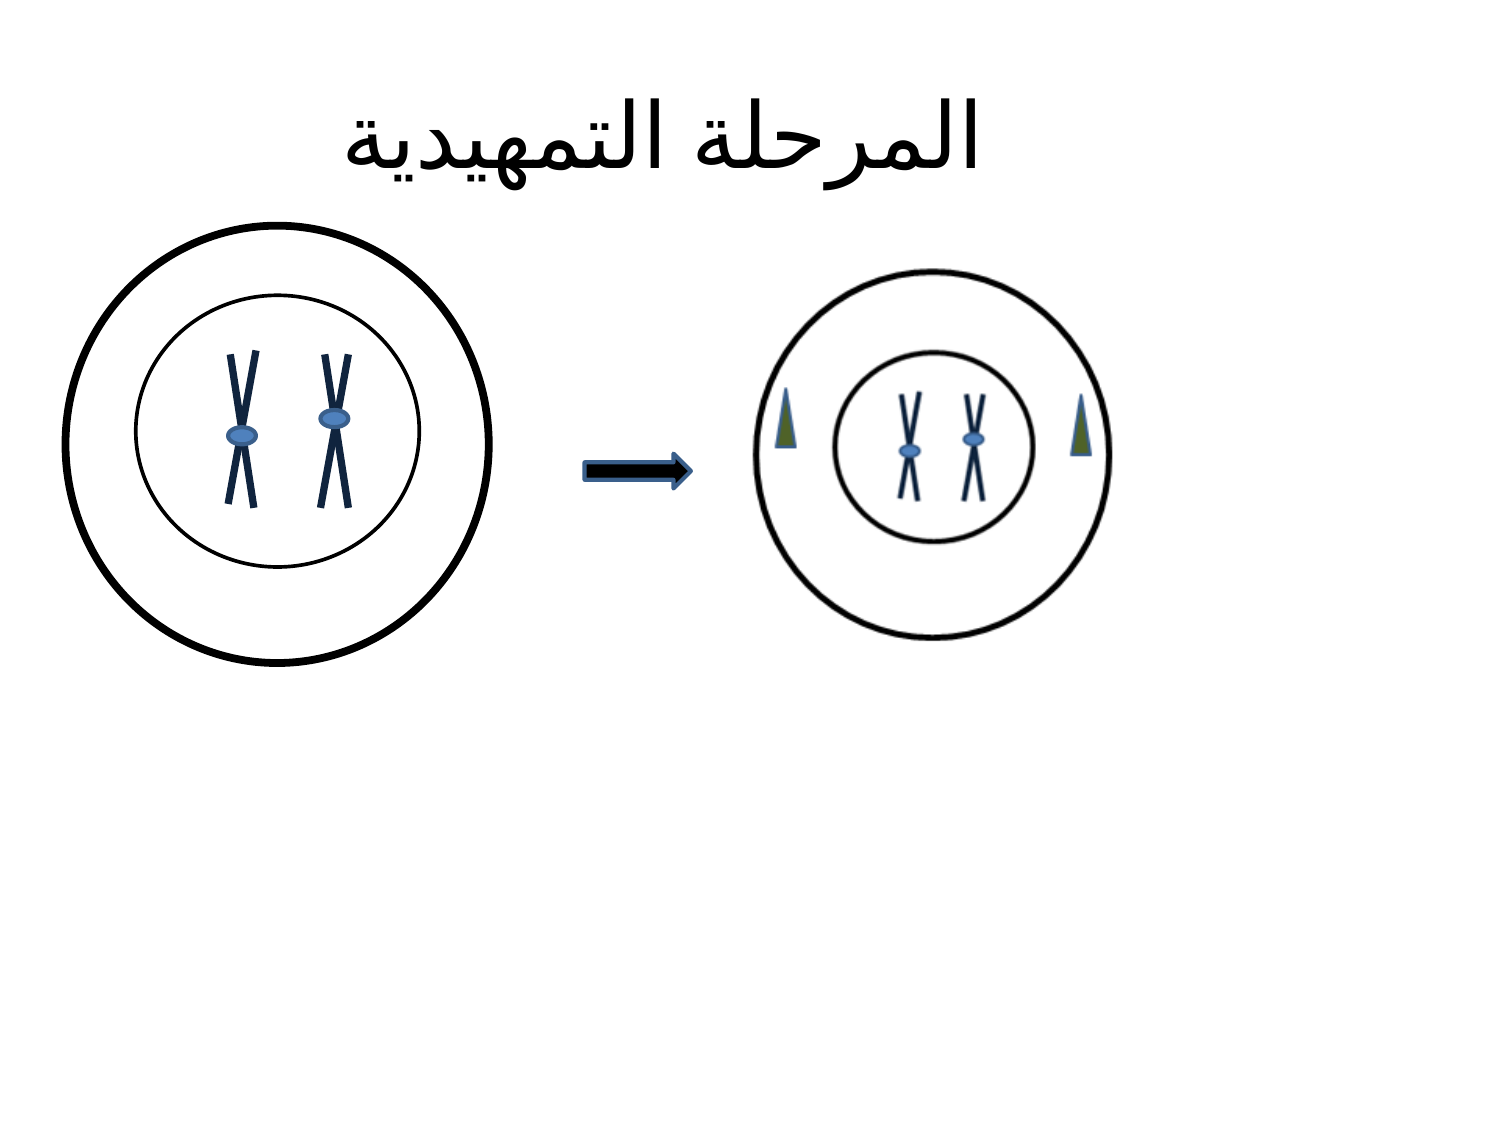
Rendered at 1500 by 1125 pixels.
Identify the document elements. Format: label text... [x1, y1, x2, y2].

title المرحلة التمهيدية [0, 38, 1350, 226]
picture [749, 264, 1140, 664]
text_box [320, 354, 349, 509]
text_box [582, 451, 693, 491]
text_box [63, 223, 491, 666]
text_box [227, 350, 257, 505]
